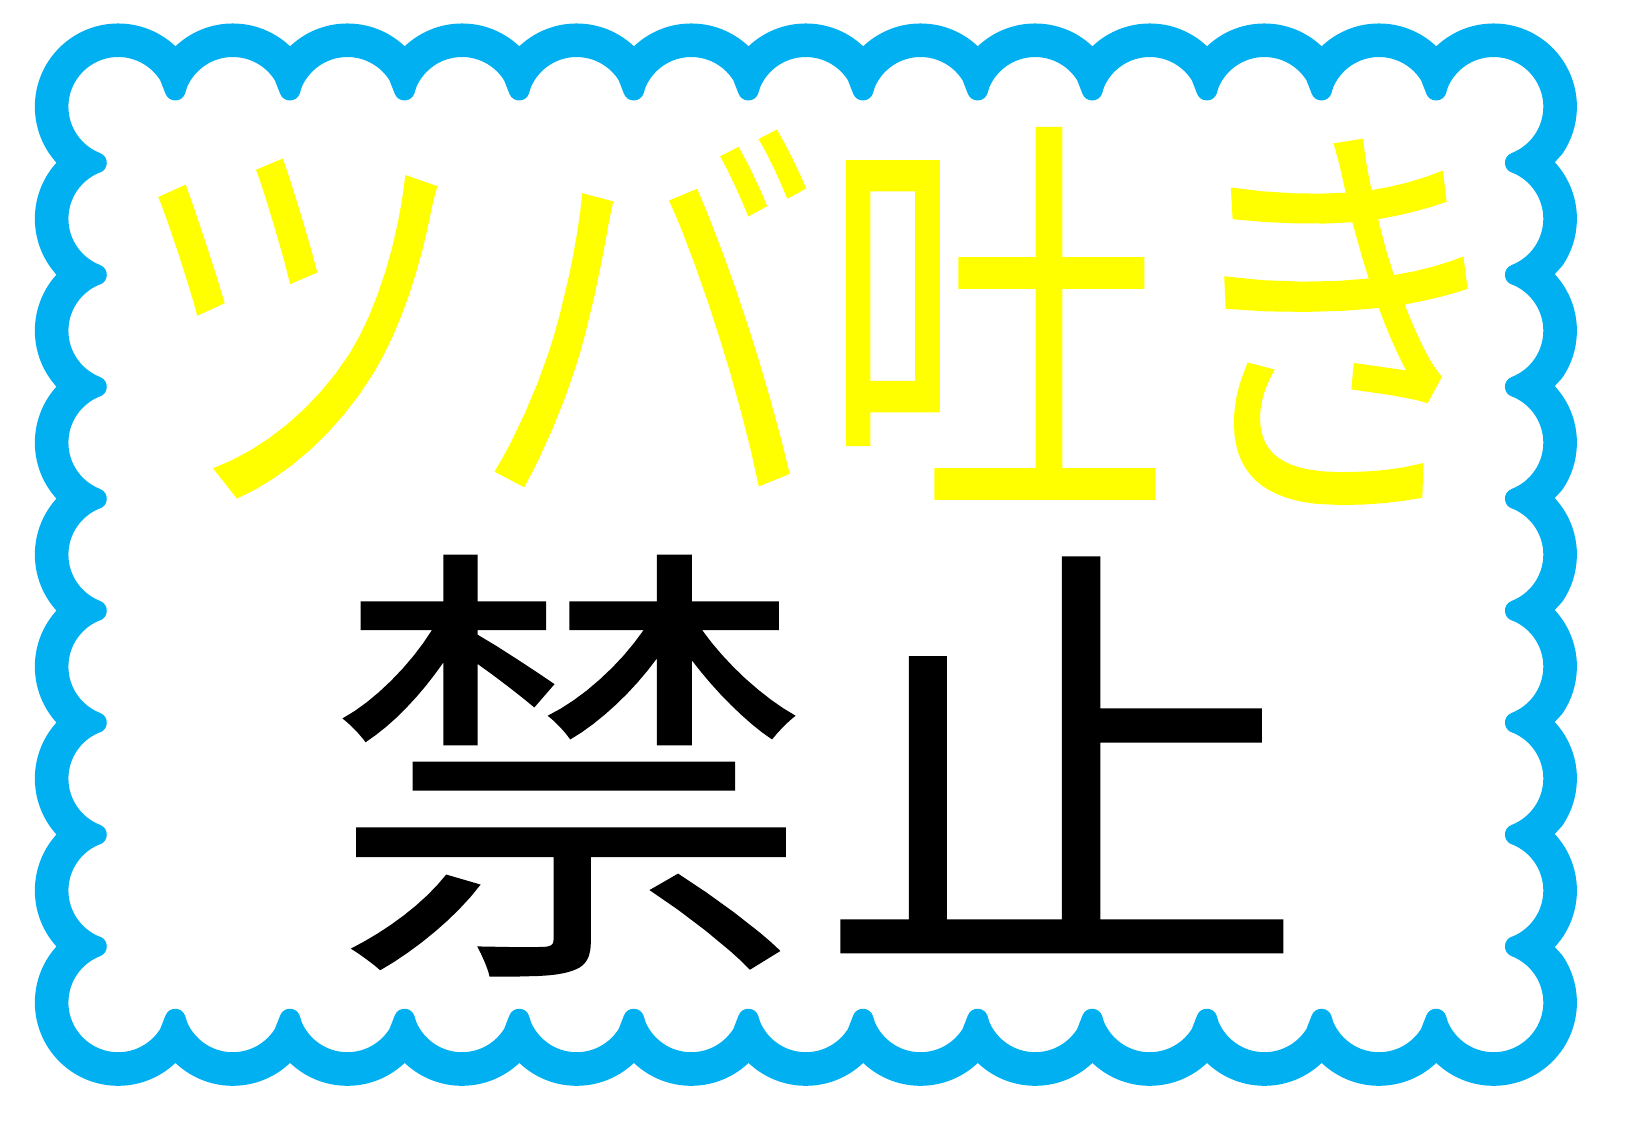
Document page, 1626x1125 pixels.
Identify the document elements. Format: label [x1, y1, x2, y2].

text_box [43, 31, 1569, 1078]
